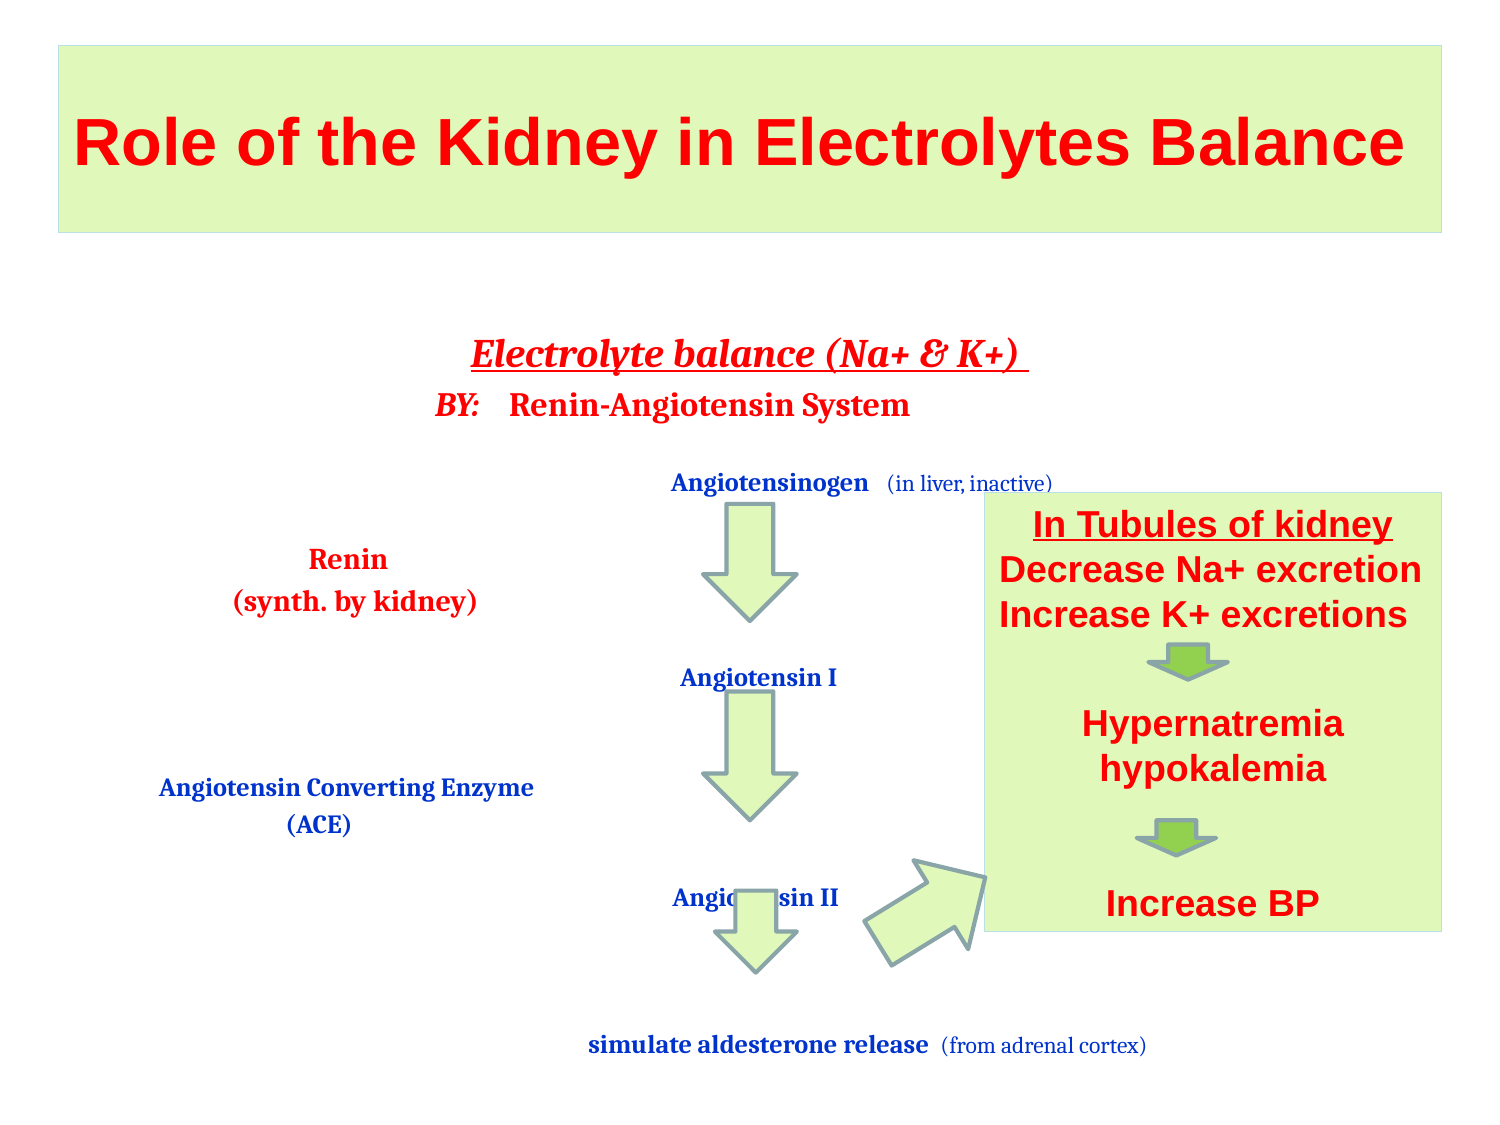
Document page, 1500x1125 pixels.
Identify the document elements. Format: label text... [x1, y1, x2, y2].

text_box [701, 501, 799, 624]
text_box [712, 888, 799, 975]
text_box [1146, 642, 1230, 682]
list Electrolyte balance (Na+ & K+) BY: Renin-Angiotensin System Angiotensinogen (in liver, inactive) Renin (synth. by kidney) Angiotensin I Angiotensin Converting Enzyme (ACE) Angiotensin II simulate aldesterone release (from adrenal cortex) [75, 262, 1425, 1079]
text_box [701, 689, 799, 823]
text_box In Tubules of kidney Decrease Na+ excretion Increase K+ excretions Hypernatremia hypokalemia Increase BP [984, 492, 1442, 932]
text_box [1134, 818, 1219, 858]
text_box [862, 858, 988, 968]
title Role of the Kidney in Electrolytes Balance [58, 45, 1442, 233]
